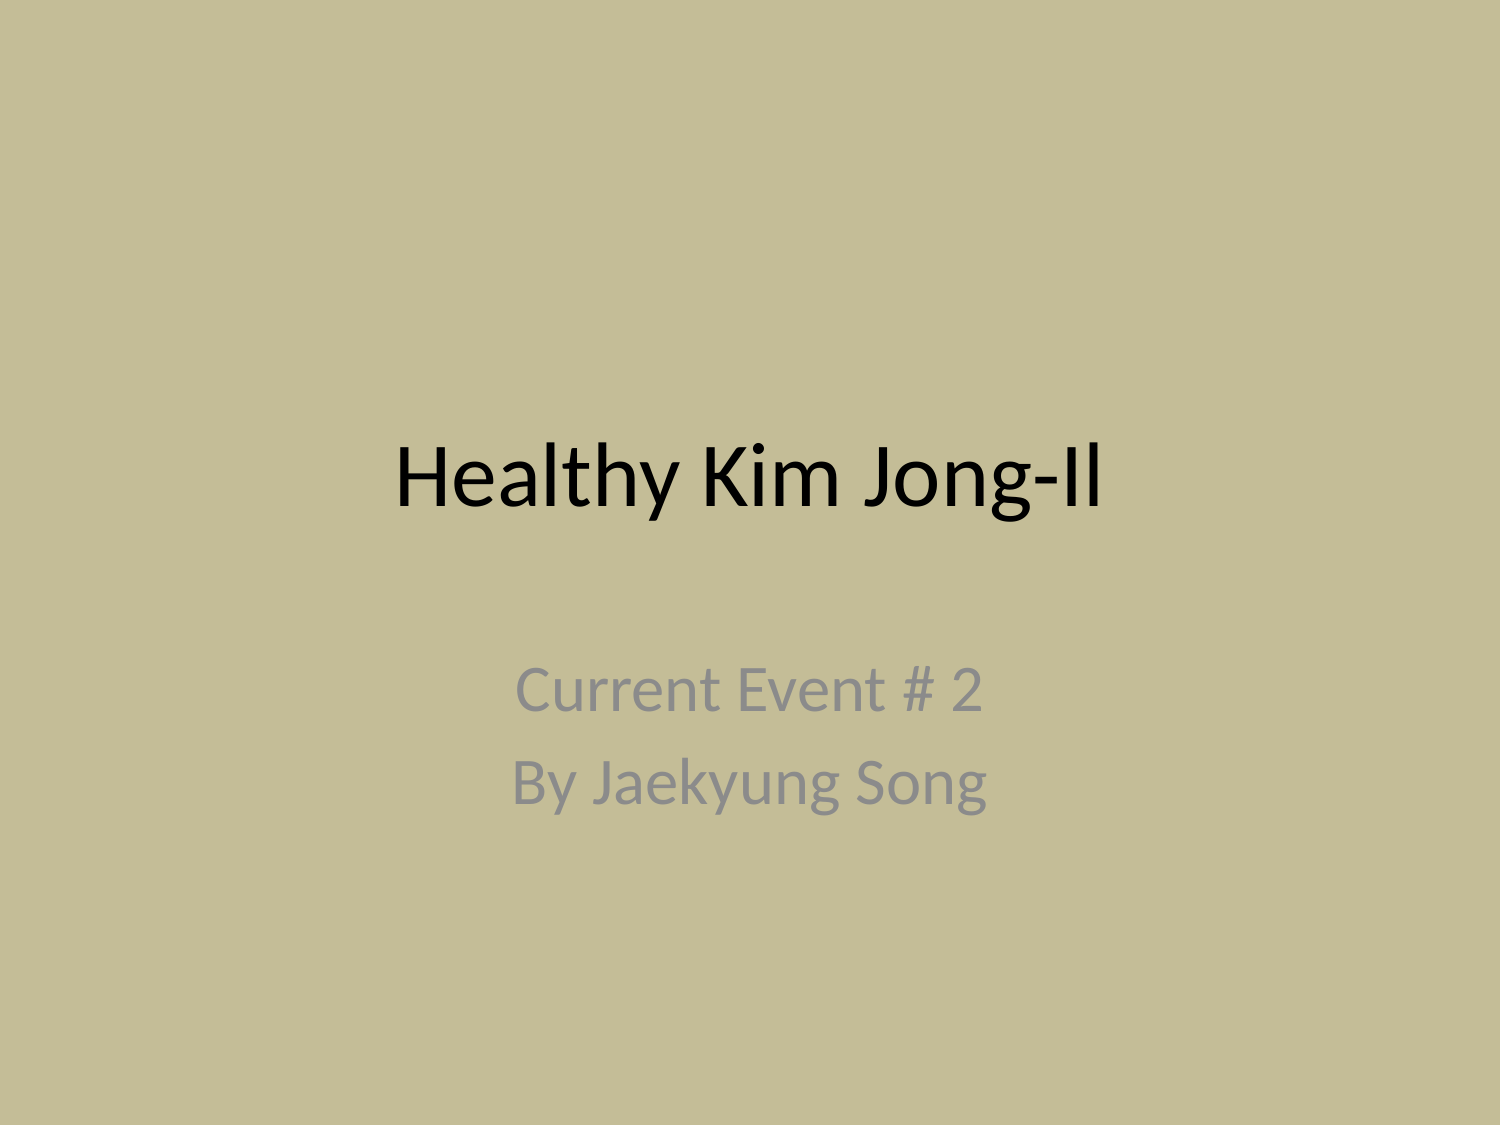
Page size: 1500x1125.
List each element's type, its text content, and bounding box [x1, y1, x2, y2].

subtitle Current Event # 2 By Jaekyung Song [225, 637, 1275, 925]
title Healthy Kim Jong-Il [112, 349, 1388, 591]
